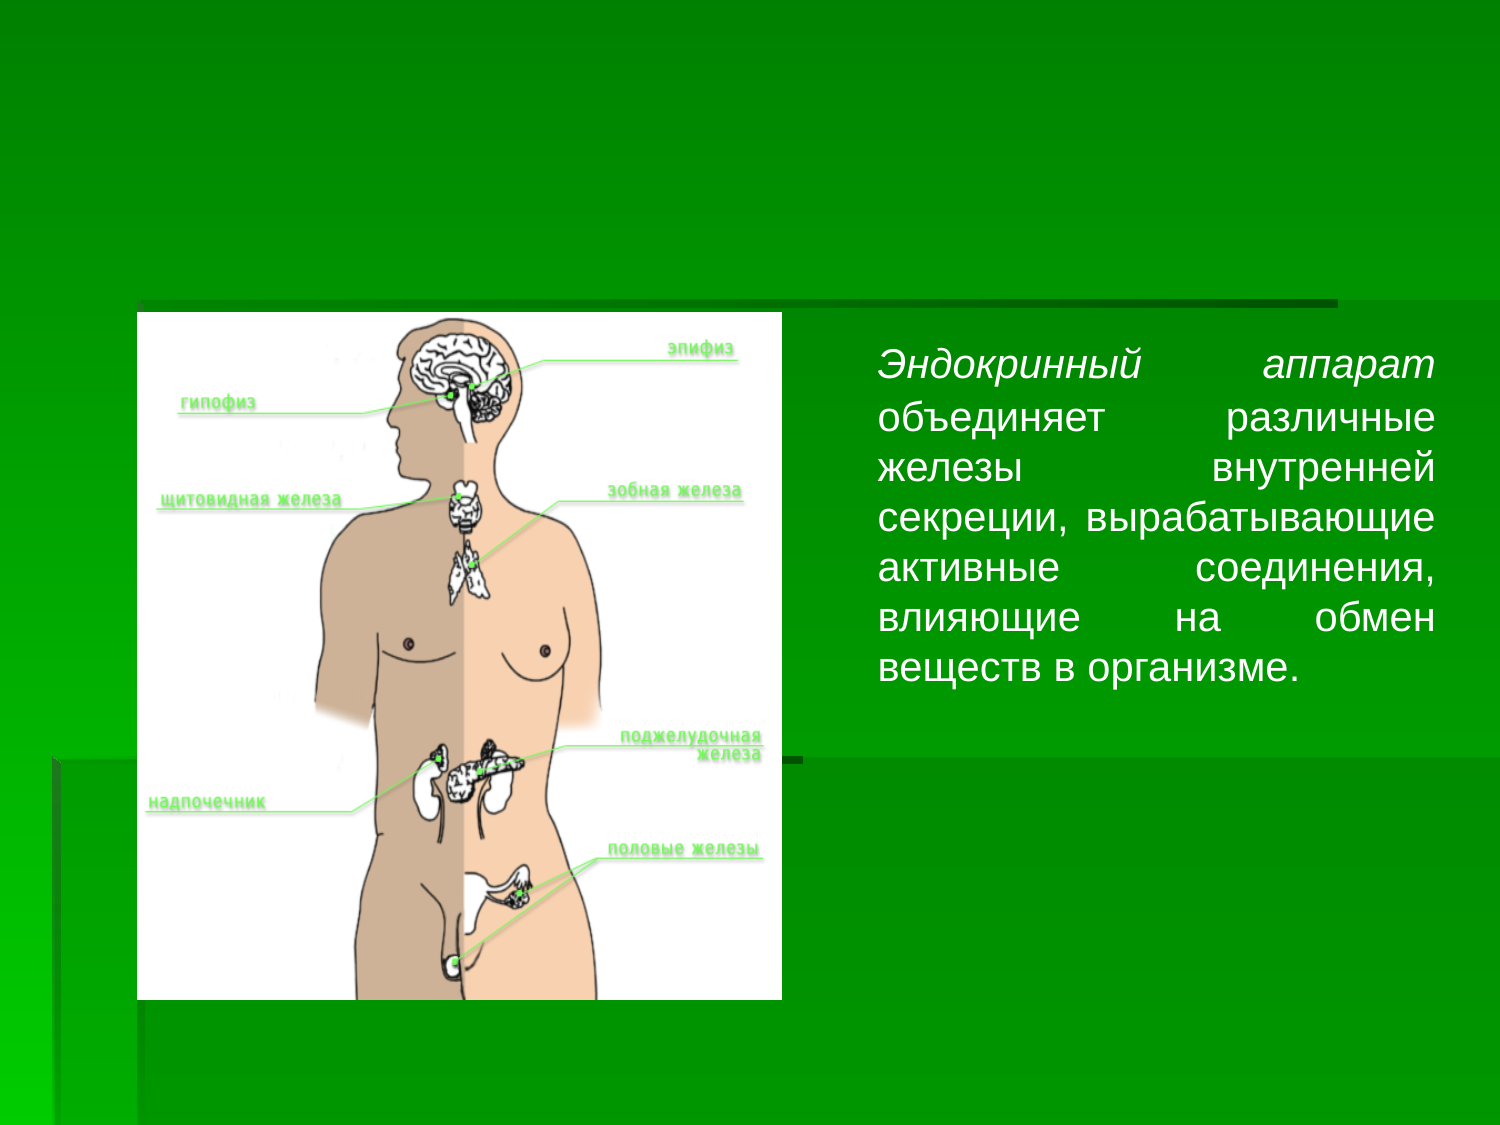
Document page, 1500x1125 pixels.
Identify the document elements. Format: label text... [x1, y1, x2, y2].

list Эндокринный аппарат объединяет различные железы внутренней секреции, вырабатывающие активные соединения, влияющие на обмен веществ в организме. [806, 312, 1452, 1001]
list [137, 312, 783, 1001]
